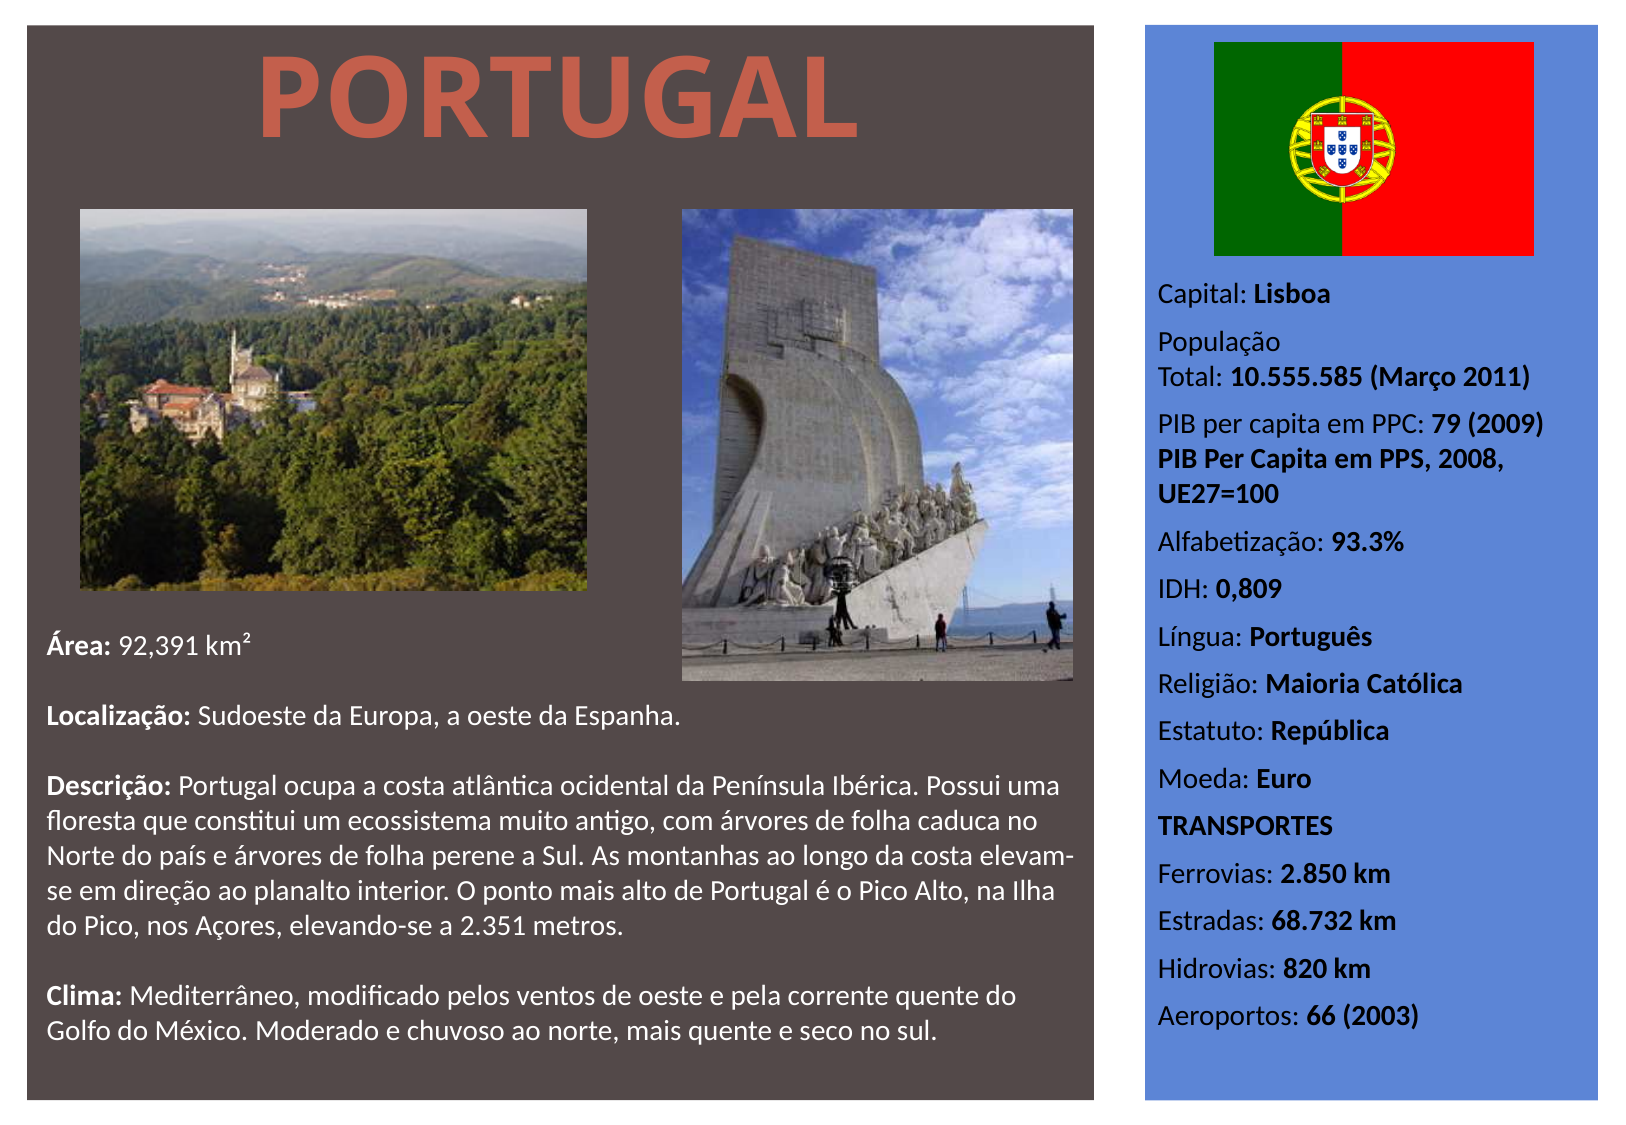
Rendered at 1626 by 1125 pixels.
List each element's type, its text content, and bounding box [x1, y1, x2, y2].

text_box Área: 92,391 km² Localização: Sudoeste da Europa, a oeste da Espanha. Descrição: Portugal ocupa a costa atlântica ocidental da Península Ibérica. Possui uma floresta que constitui um ecossistema muito antigo, com árvores de folha caduca no Norte do país e árvores de folha perene a Sul. As montanhas ao longo da costa elevam-se em direção ao planalto interior. O ponto mais alto de Portugal é o Pico Alto, na Ilha do Pico, nos Açores, elevando-se a 2.351 metros. Clima: Mediterrâneo, modificado pelos ventos de oeste e pela corrente quente do Golfo do México. Moderado e chuvoso ao norte, mais quente e seco no sul. [31, 619, 1094, 1054]
picture [1213, 42, 1534, 256]
text_box Capital: Lisboa População Total: 10.555.585 (Março 2011) PIB per capita em PPC: 79 (2009) PIB Per Capita em PPS, 2008, UE27=100 Alfabetização: 93.3% IDH: 0,809 Língua: Português Religião: Maioria Católica Estatuto: República Moeda: Euro TRANSPORTES Ferrovias: 2.850 km Estradas: 68.732 km Hidrovias: 820 km Aeroportos: 66 (2003) [1143, 267, 1604, 1039]
picture [79, 209, 587, 591]
picture [682, 209, 1073, 681]
text_box portugal [238, 17, 877, 168]
